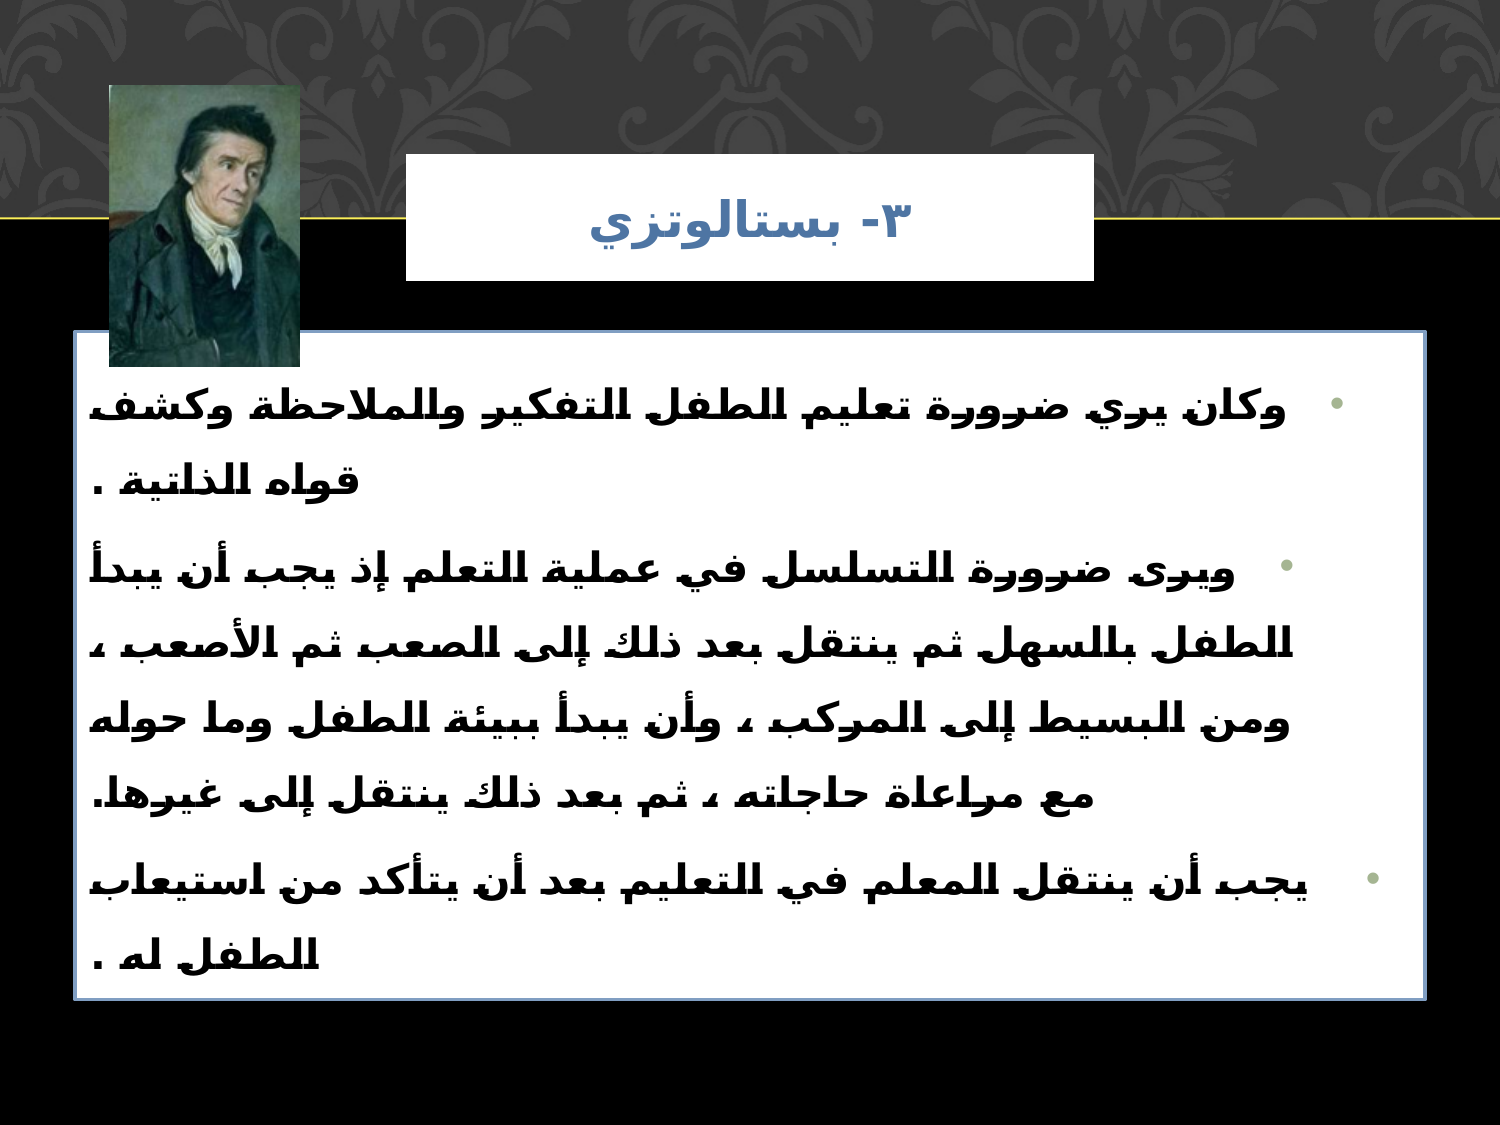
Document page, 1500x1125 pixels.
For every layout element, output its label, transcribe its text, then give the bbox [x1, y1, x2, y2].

picture [108, 84, 300, 367]
list وكان يري ضرورة تعليم الطفل التفكير والملاحظة وكشف قواه الذاتية . ويرى ضرورة التسلسل في عملية التعلم إذ يجب أن يبدأ الطفل بالسهل ثم ينتقل بعد ذلك إلى الصعب ثم الأصعب ، ومن البسيط إلى المركب ، وأن يبدأ ببيئة الطفل وما حوله مع مراعاة حاجاته ، ثم بعد ذلك ينتقل إلى غيرها. يجب أن ينتقل المعلم في التعليم بعد أن يتأكد من استيعاب الطفل له . [73, 330, 1427, 1001]
title ٣- بستالوتزي [406, 154, 1094, 281]
